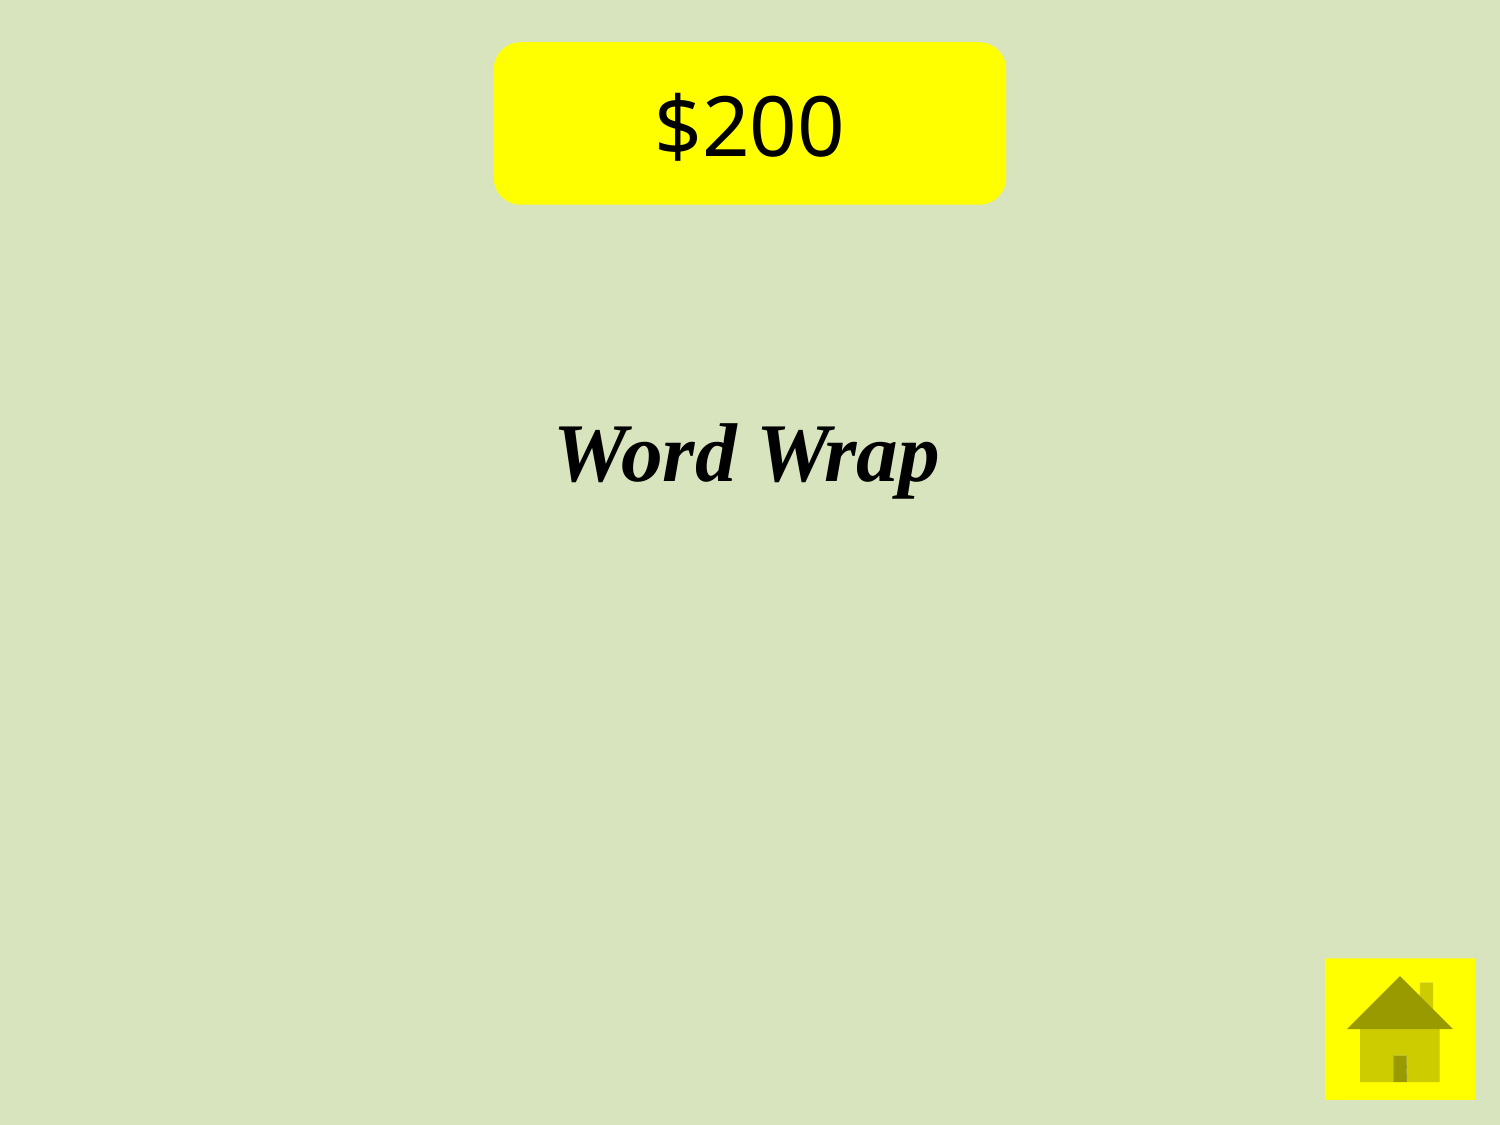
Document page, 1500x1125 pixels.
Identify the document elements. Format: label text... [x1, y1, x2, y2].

slide_number 16 [1074, 1042, 1425, 1103]
text_box $200 [493, 42, 1007, 205]
text_box Word Wrap [137, 390, 1357, 745]
text_box [1324, 958, 1475, 1100]
